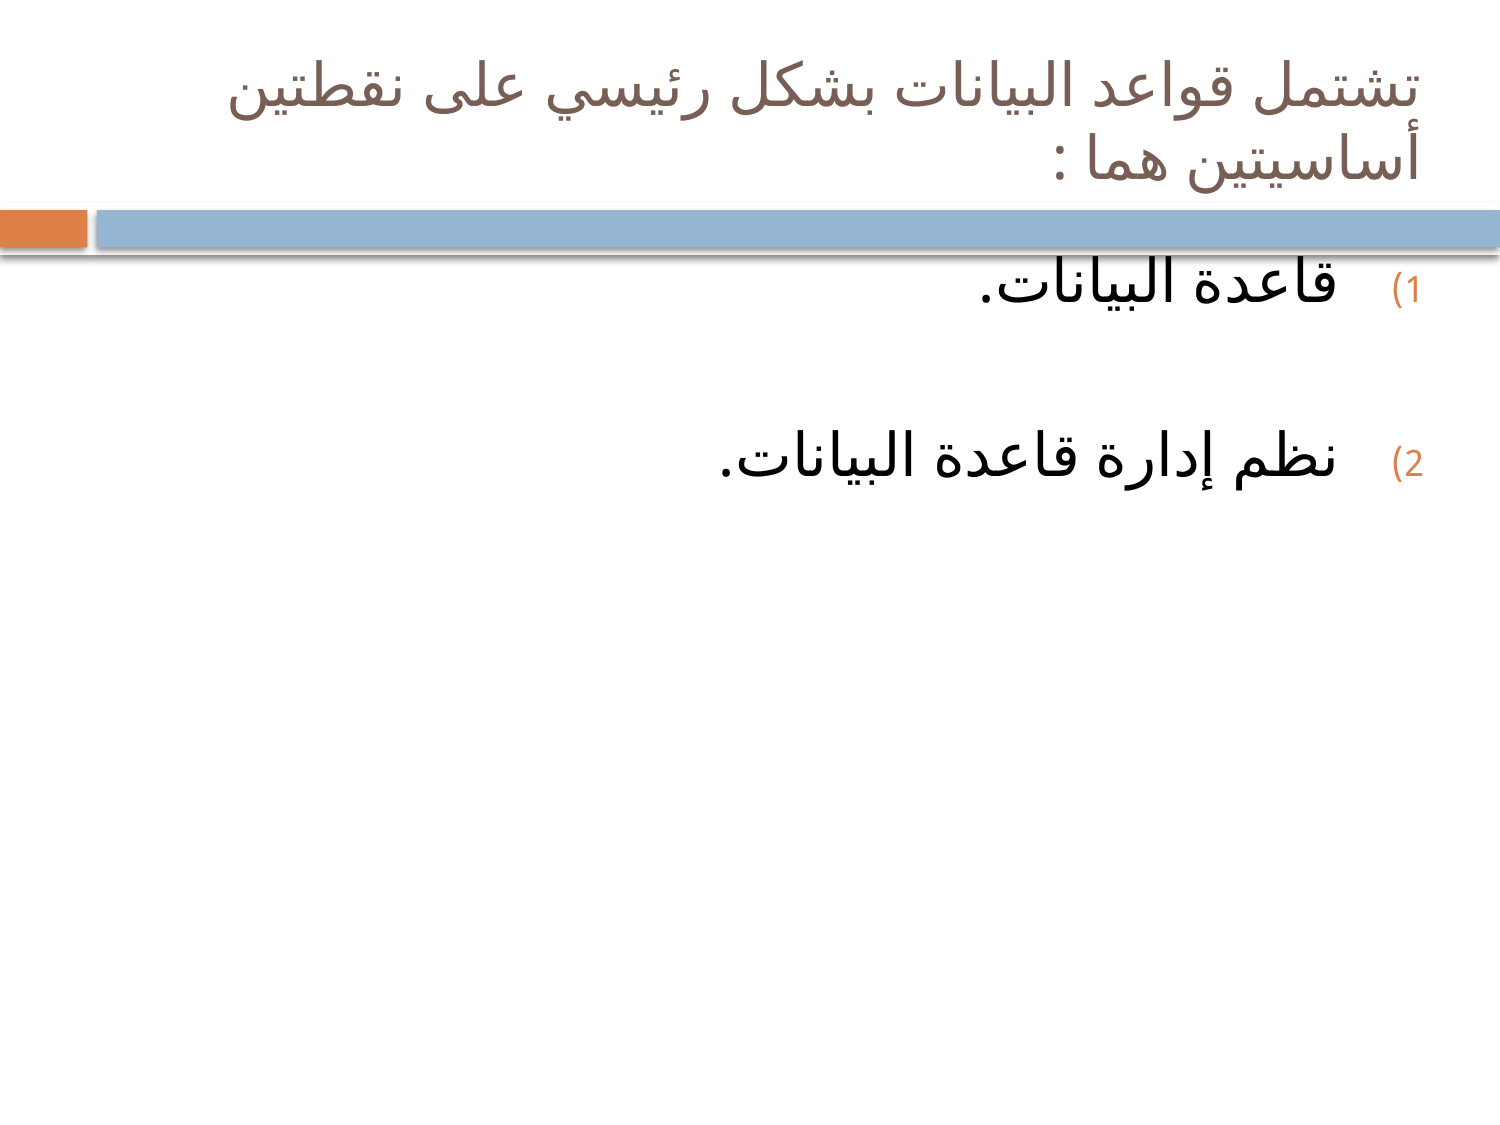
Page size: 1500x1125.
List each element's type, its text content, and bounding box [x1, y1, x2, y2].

list قاعدة البيانات. نظم إدارة قاعدة البيانات. [222, 234, 1453, 1022]
title تشتمل قواعد البيانات بشكل رئيسي على نقطتين أساسيتين هما : [100, 37, 1438, 200]
